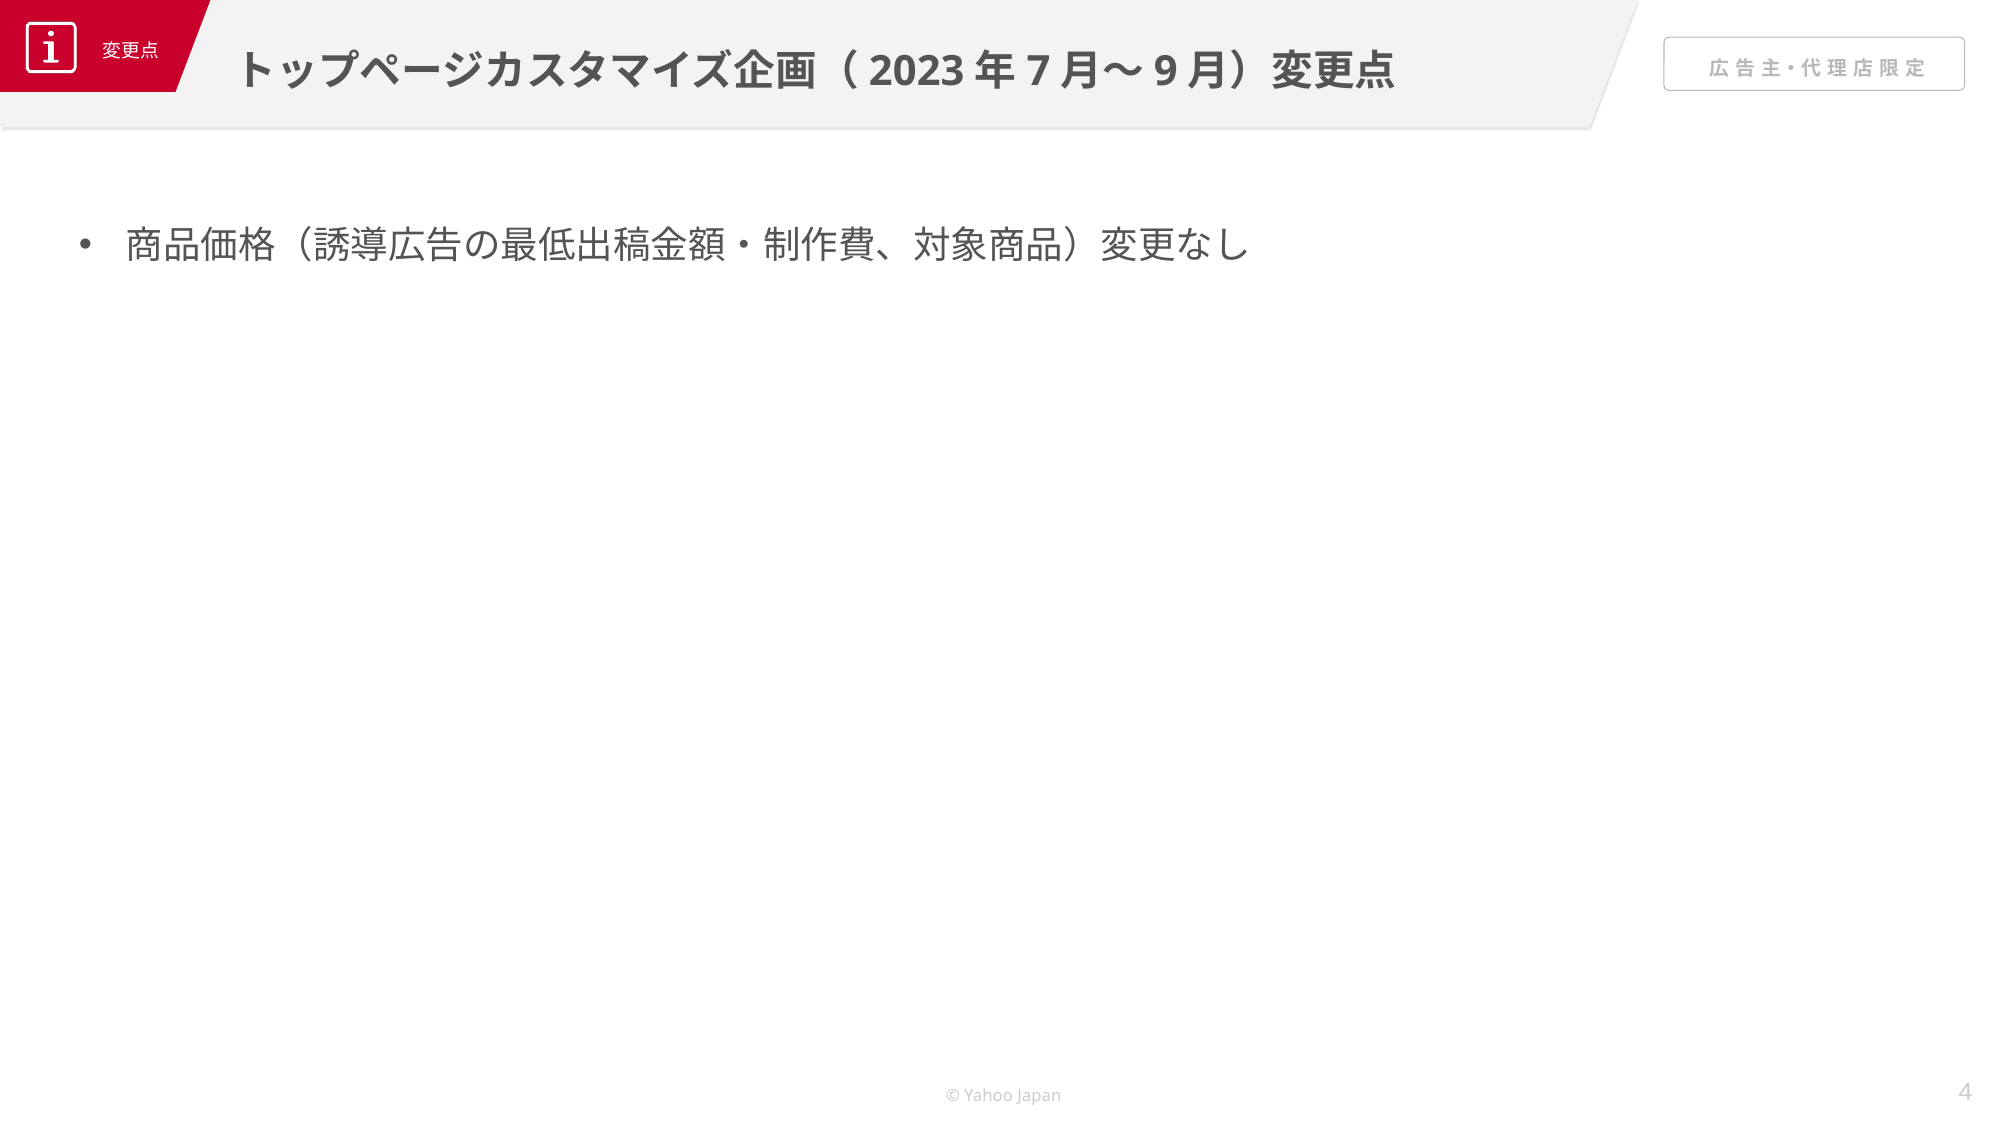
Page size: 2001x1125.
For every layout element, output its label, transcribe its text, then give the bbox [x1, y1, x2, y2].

list トップページカスタマイズ企画（2023年7月～9月）変更点 [234, 41, 1570, 97]
list 変更点 [98, 12, 170, 81]
text_box 商品価格（誘導広告の最低出稿金額・制作費、対象商品）変更なし [78, 207, 1638, 267]
picture [16, 12, 84, 80]
